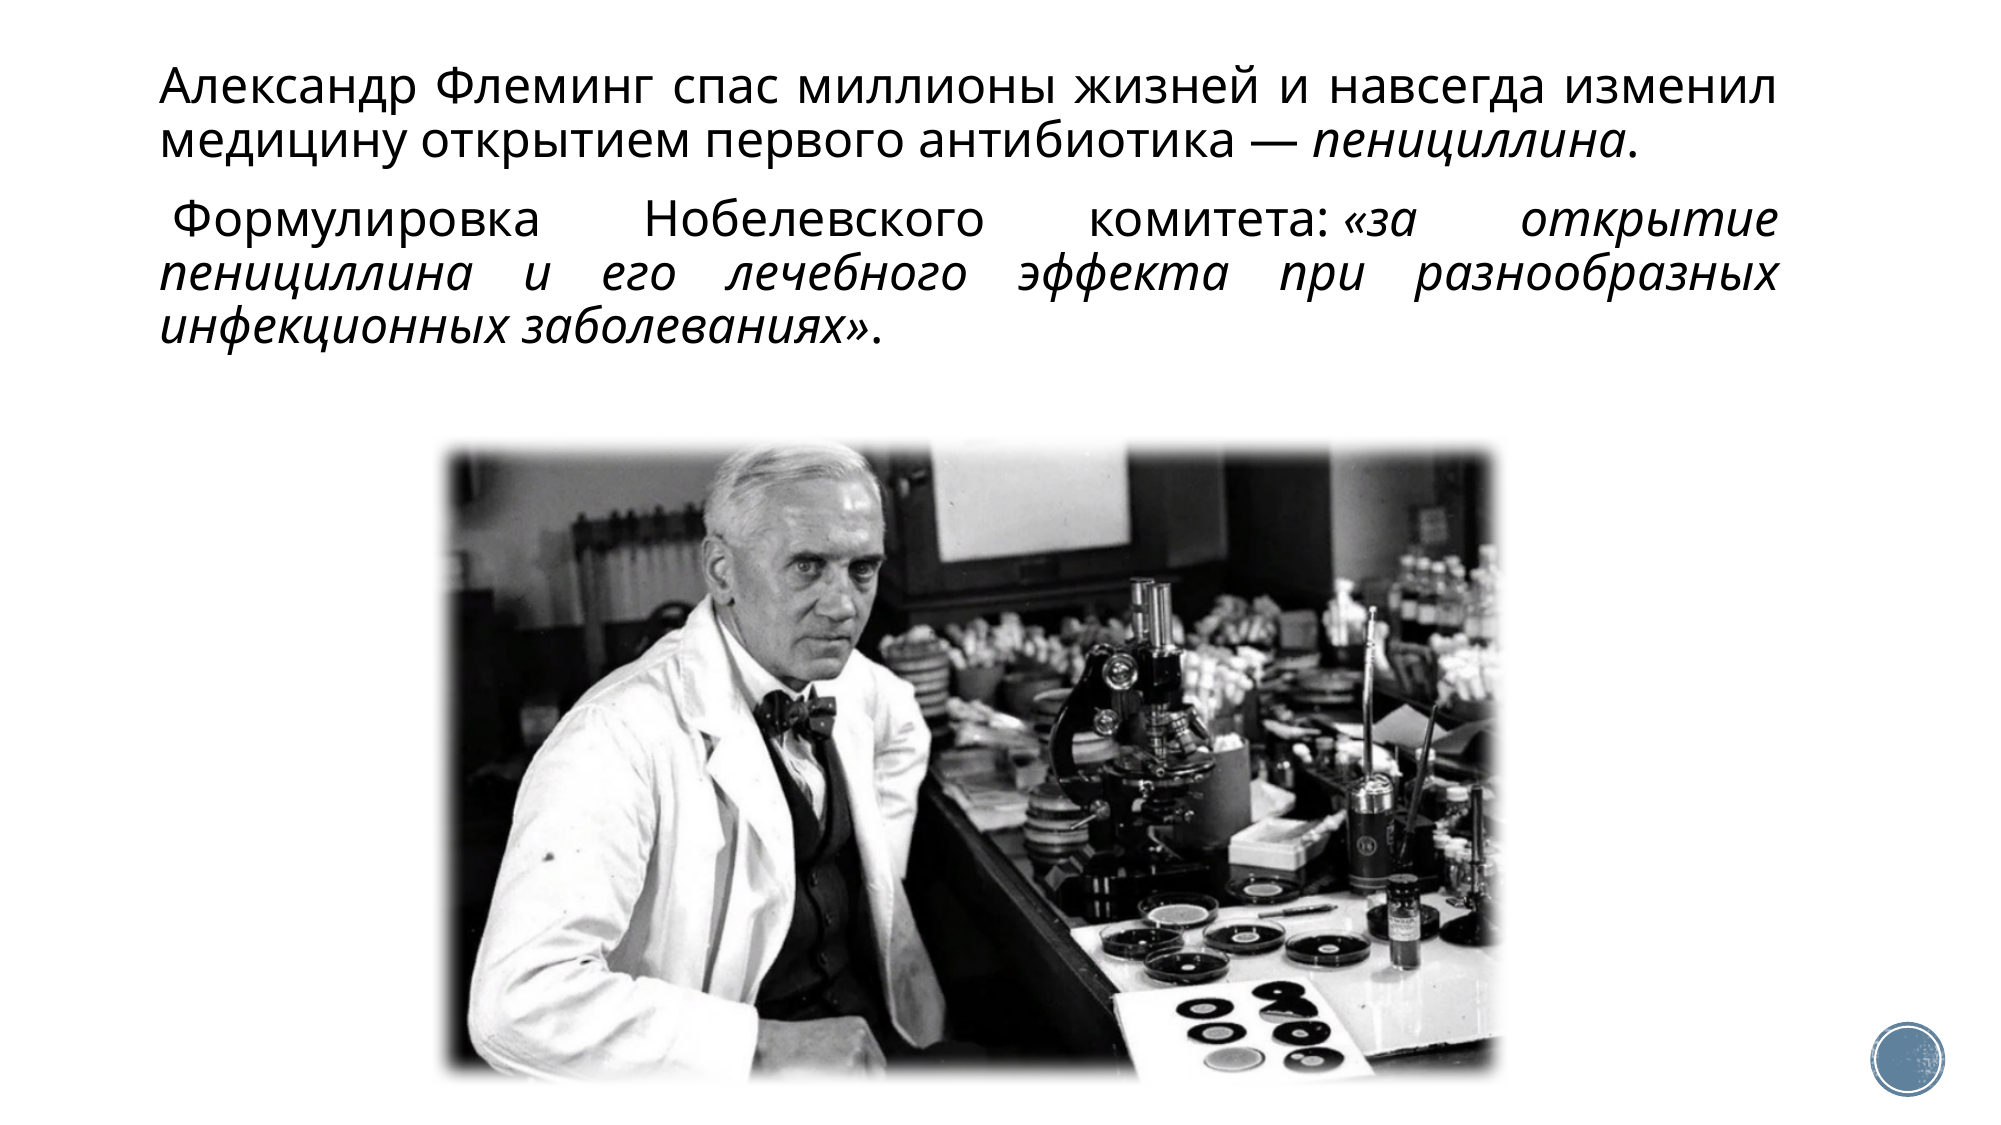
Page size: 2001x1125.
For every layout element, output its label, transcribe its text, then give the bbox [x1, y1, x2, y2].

list Александр Флеминг спас миллионы жизней и навсегда изменил медицину открытием первого антибиотика — пенициллина. Формулировка Нобелевского комитета: «за открытие пенициллина и его лечебного эффекта при разнообразных инфекционных заболеваниях». [144, 52, 1795, 717]
picture [433, 438, 1508, 1085]
